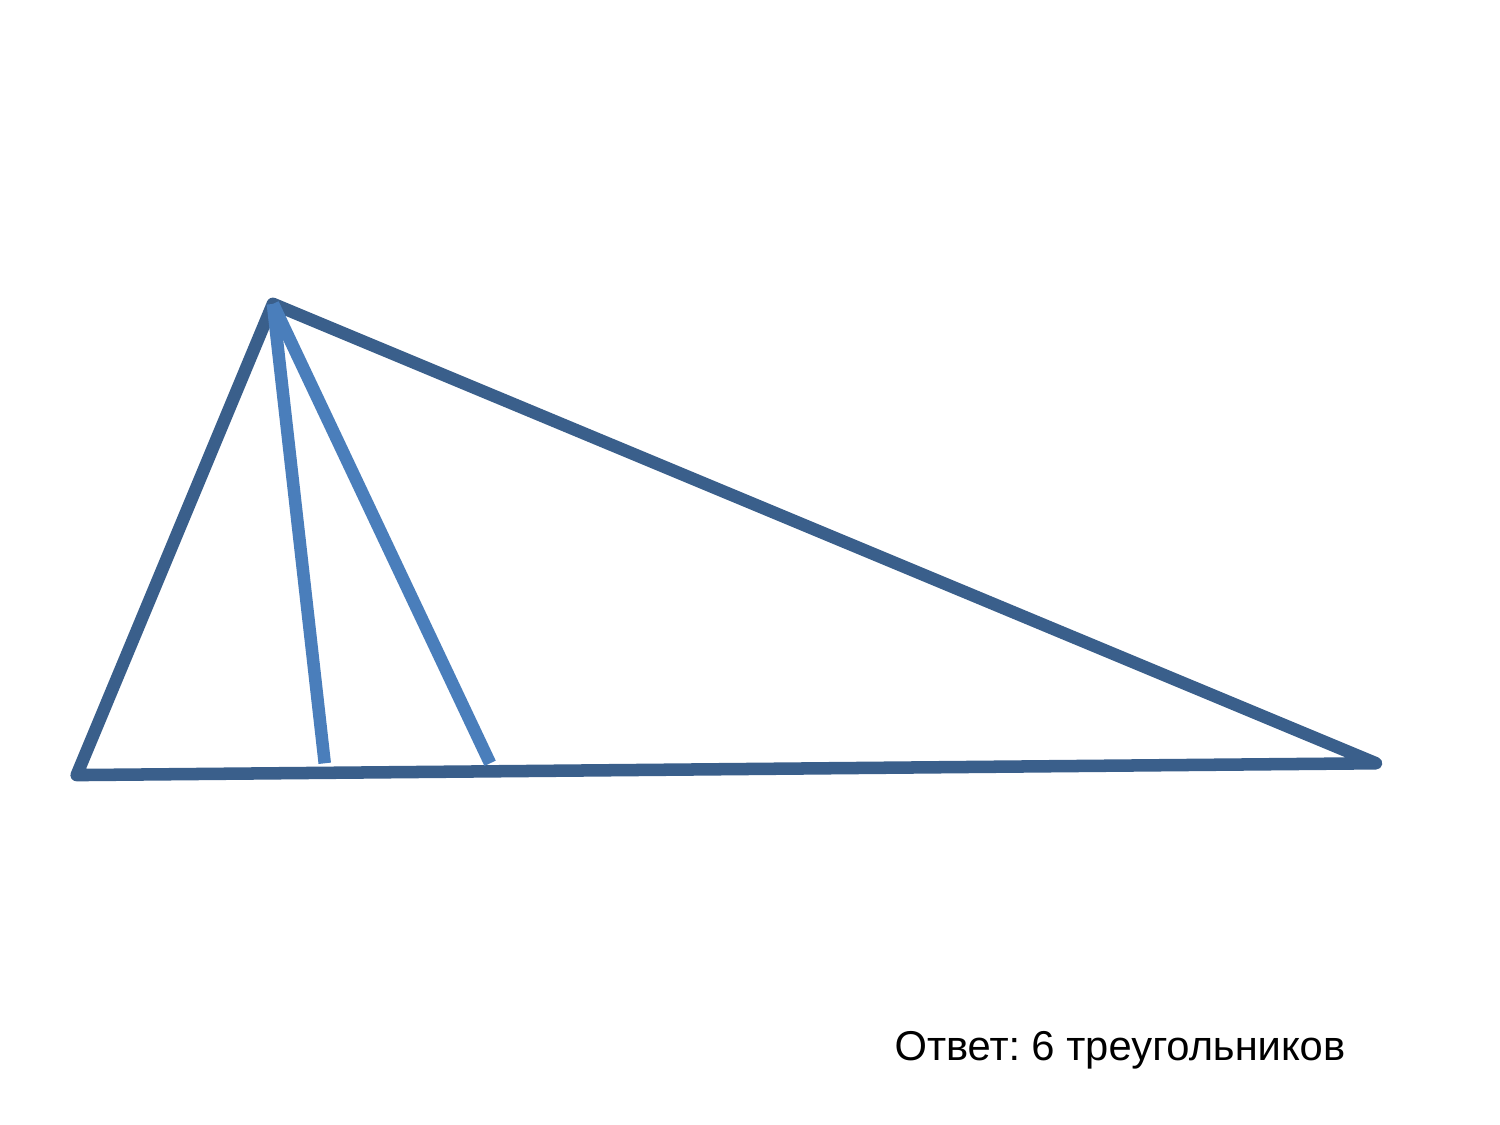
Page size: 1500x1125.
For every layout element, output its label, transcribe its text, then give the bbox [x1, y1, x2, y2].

text_box Ответ: 6 треугольников [879, 1011, 1412, 1077]
text_box [74, 314, 1379, 778]
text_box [272, 303, 491, 764]
